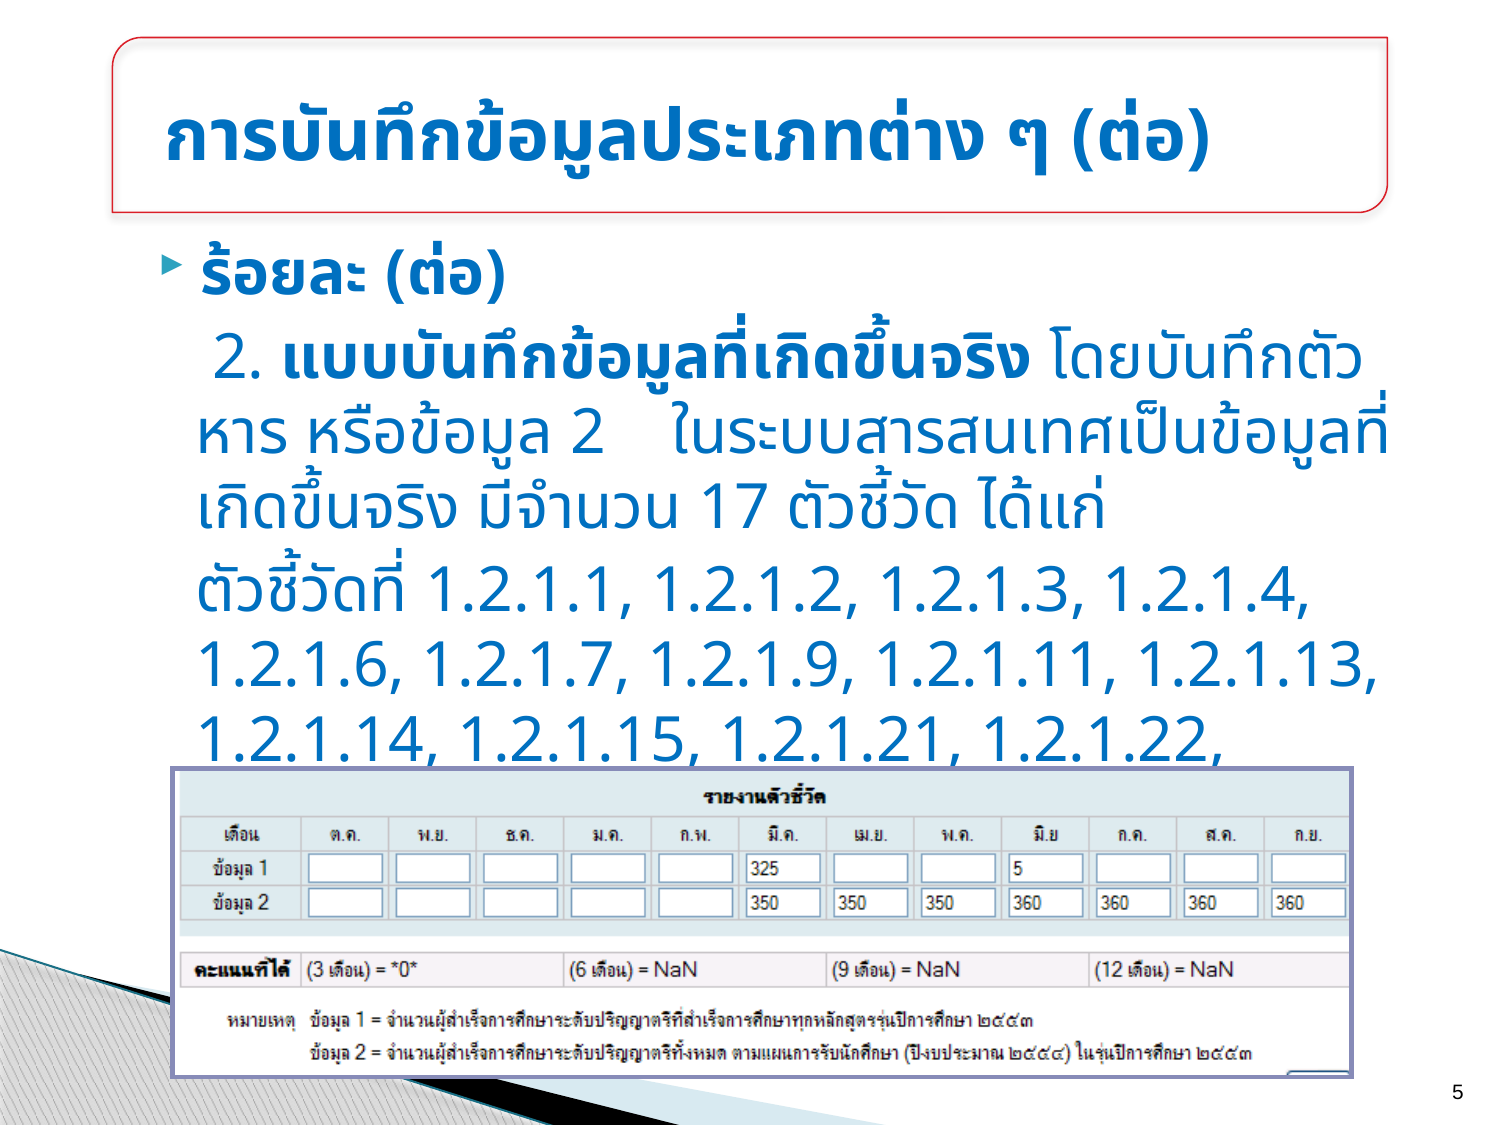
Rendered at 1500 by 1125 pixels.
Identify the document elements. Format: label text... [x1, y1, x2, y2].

slide_number 5 [1418, 1051, 1479, 1112]
picture [174, 770, 1350, 1075]
list ร้อยละ (ต่อ) 2. แบบบันทึกข้อมูลที่เกิดขึ้นจริง โดยบันทึกตัวหาร หรือข้อมูล 2 ในระบบสารสนเทศเป็นข้อมูลที่เกิดขึ้นจริง มีจำนวน 17 ตัวชี้วัด ได้แก่ ตัวชี้วัดที่ 1.2.1.1, 1.2.1.2, 1.2.1.3, 1.2.1.4, 1.2.1.6, 1.2.1.7, 1.2.1.9, 1.2.1.11, 1.2.1.13, 1.2.1.14, 1.2.1.15, 1.2.1.21, 1.2.1.22, 1.2.1.24, 2.1.1, 2.1.2, และ 2.2.1 ตัวอย่างเช่น [124, 224, 1413, 463]
text_box [111, 36, 1389, 214]
